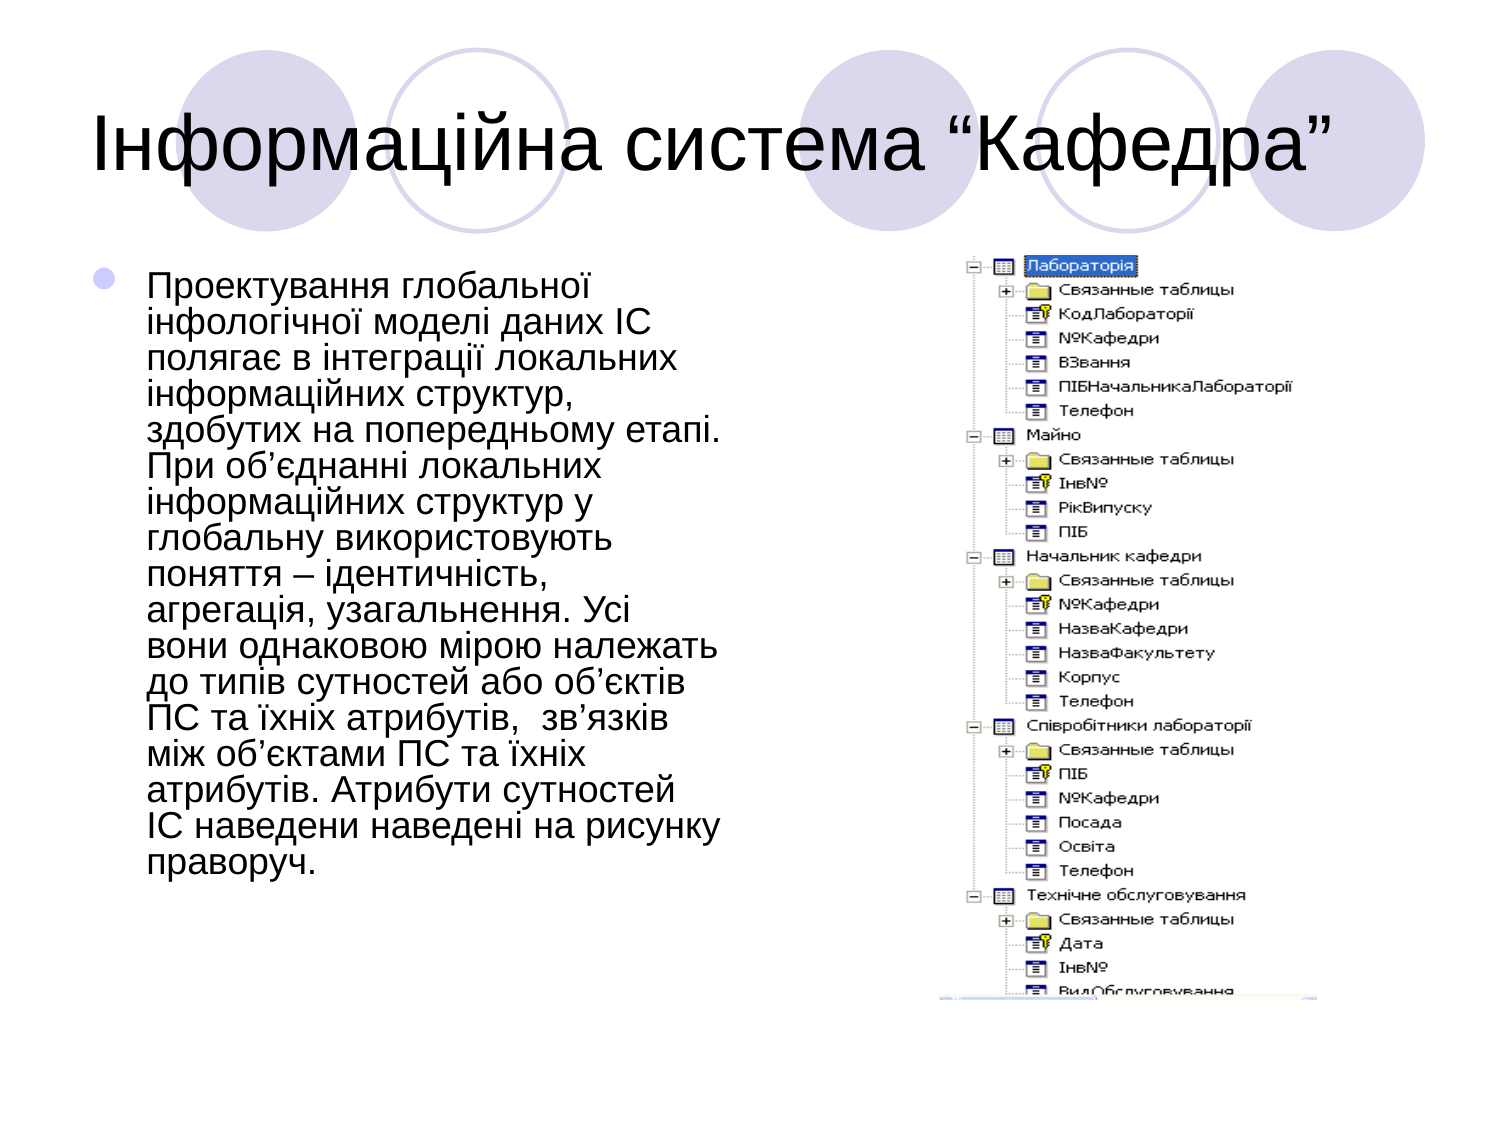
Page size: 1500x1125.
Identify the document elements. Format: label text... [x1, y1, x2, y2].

list Проектування глобальної інфологічної моделі даних ІС полягає в інтеграції локальних інформаційних структур, здобутих на попередньому етапі. При об’єднанні локальних інформаційних структур у глобальну використовують поняття – ідентичність, агрегація, узагальнення. Усі вони однаковою мірою належать до типів сутностей або об’єктів ПС та їхніх атрибутів, зв’язків між об’єктами ПС та їхніх атрибутів. Атрибути сутностей ІС наведени наведені на рисунку праворуч. [74, 262, 738, 1006]
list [938, 255, 1318, 1000]
title Інформаційна система “Кафедра” [74, 44, 1426, 233]
